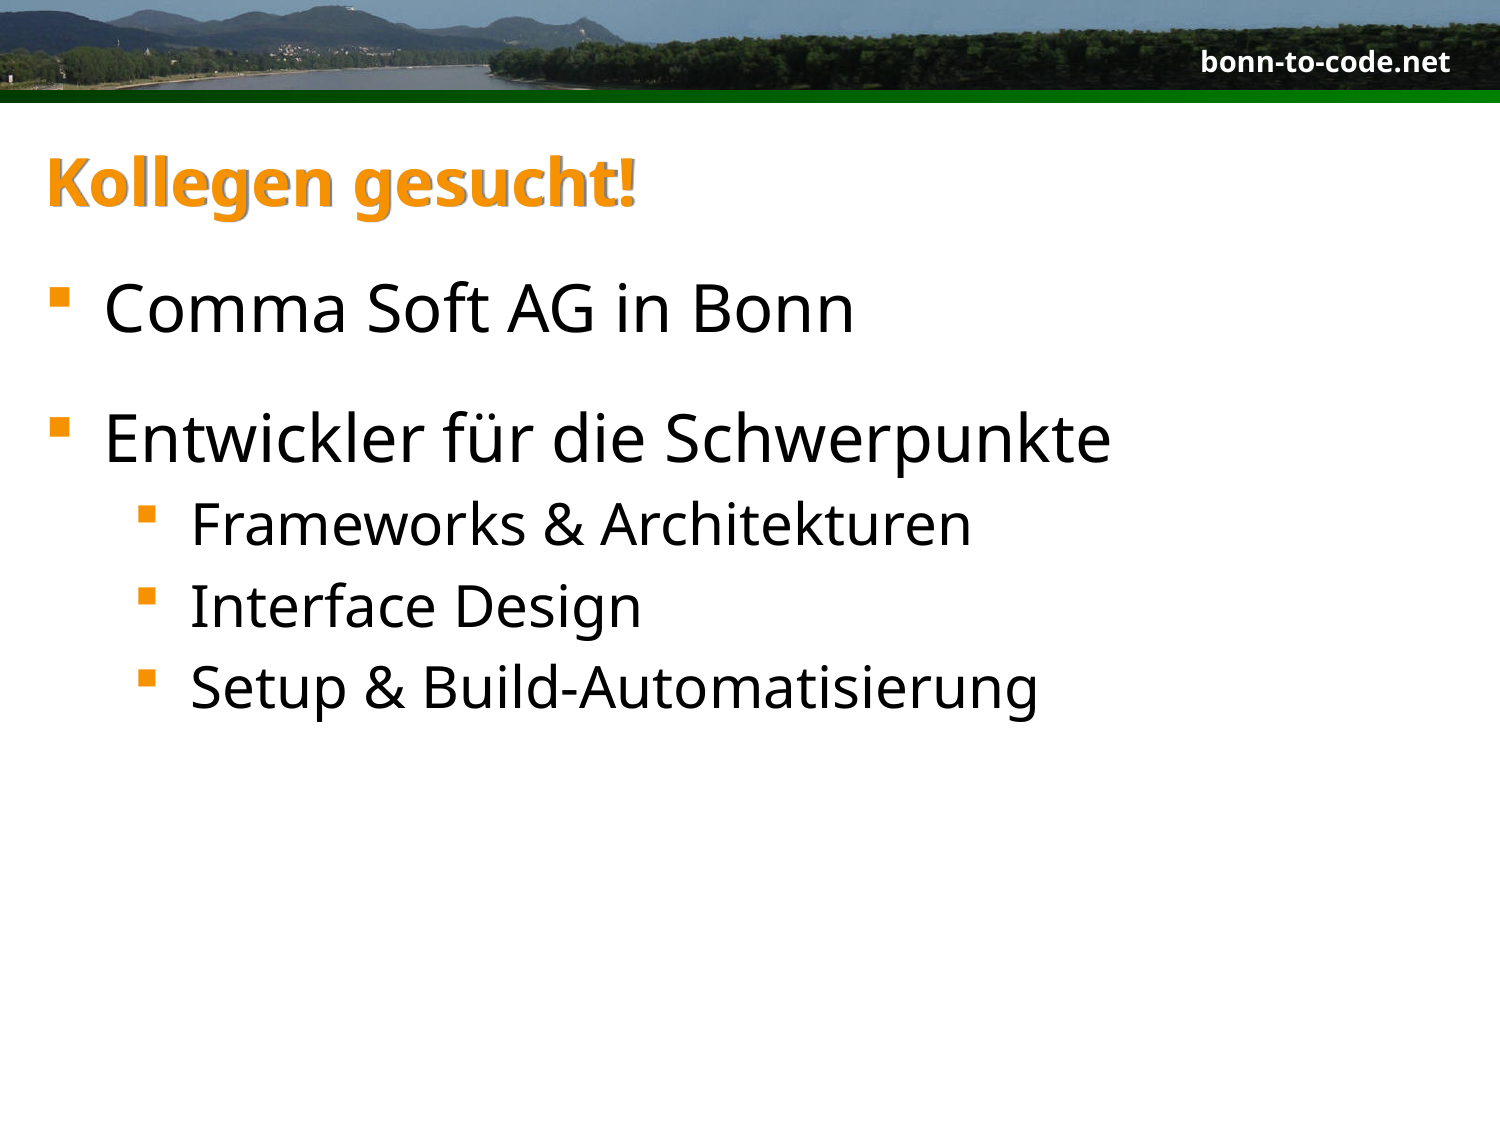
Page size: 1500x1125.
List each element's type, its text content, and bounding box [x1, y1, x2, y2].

list Comma Soft AG in Bonn Entwickler für die Schwerpunkte Frameworks & Architekturen Interface Design Setup & Build-Automatisierung [29, 257, 1471, 1114]
picture [0, 0, 1500, 90]
title Kollegen gesucht! [29, 101, 1471, 257]
